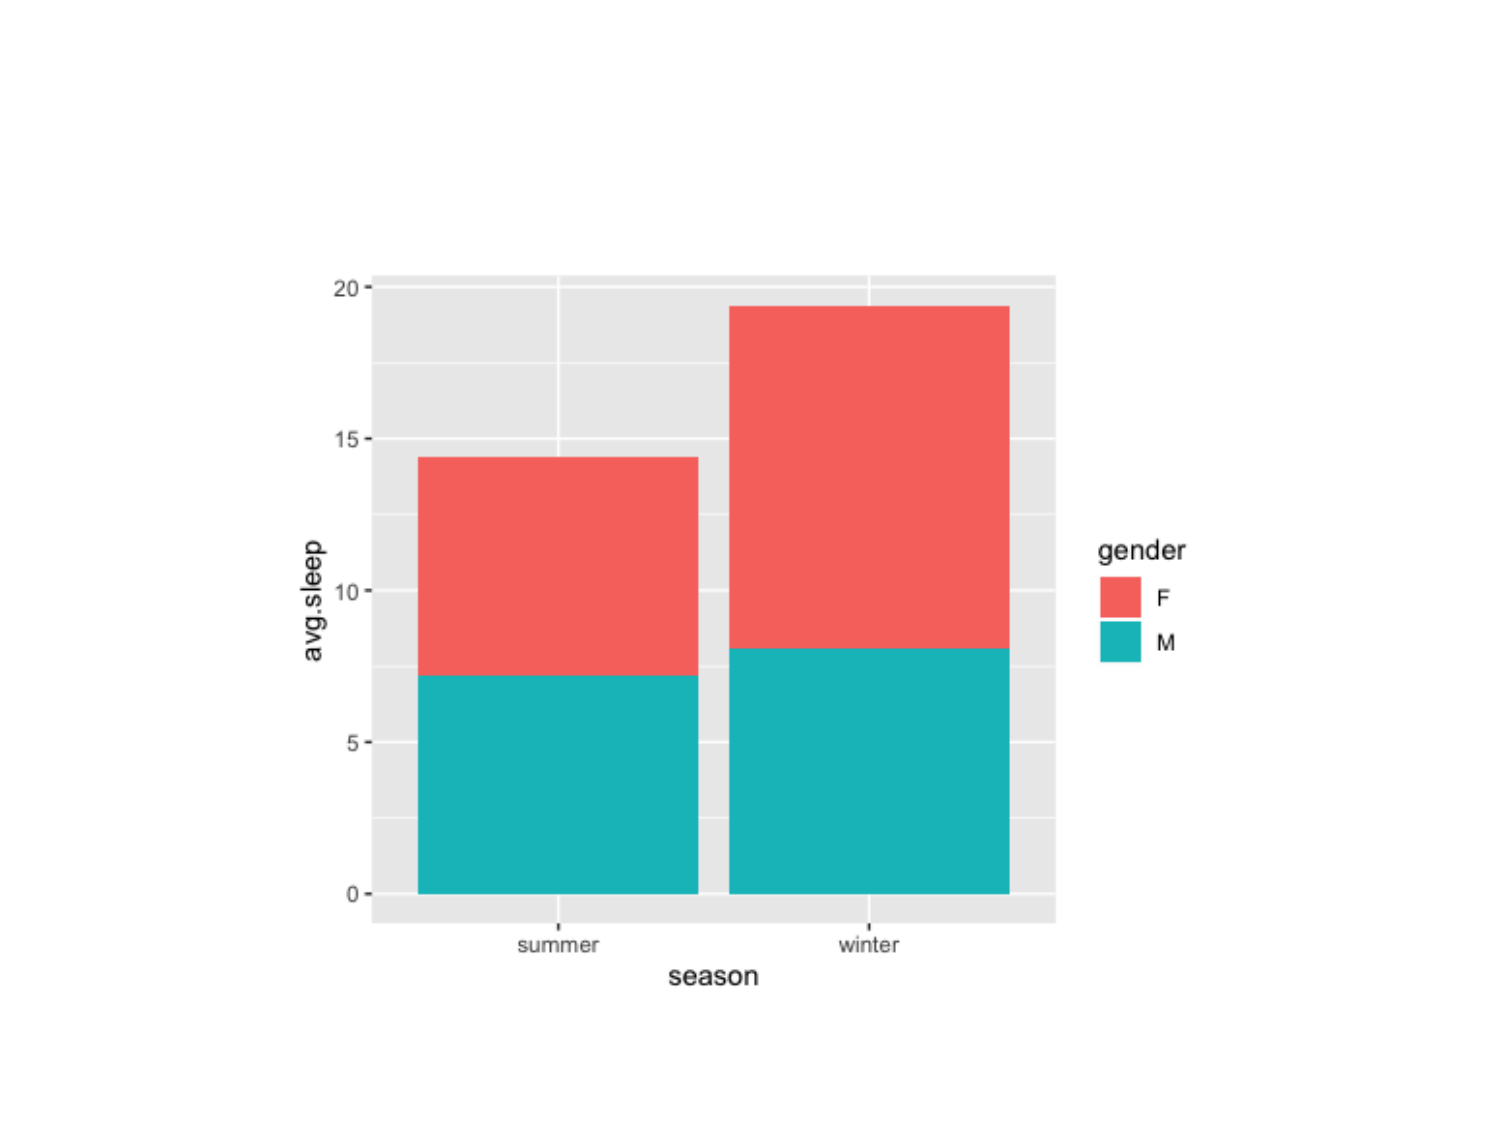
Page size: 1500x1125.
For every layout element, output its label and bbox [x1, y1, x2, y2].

picture [287, 262, 1215, 1005]
